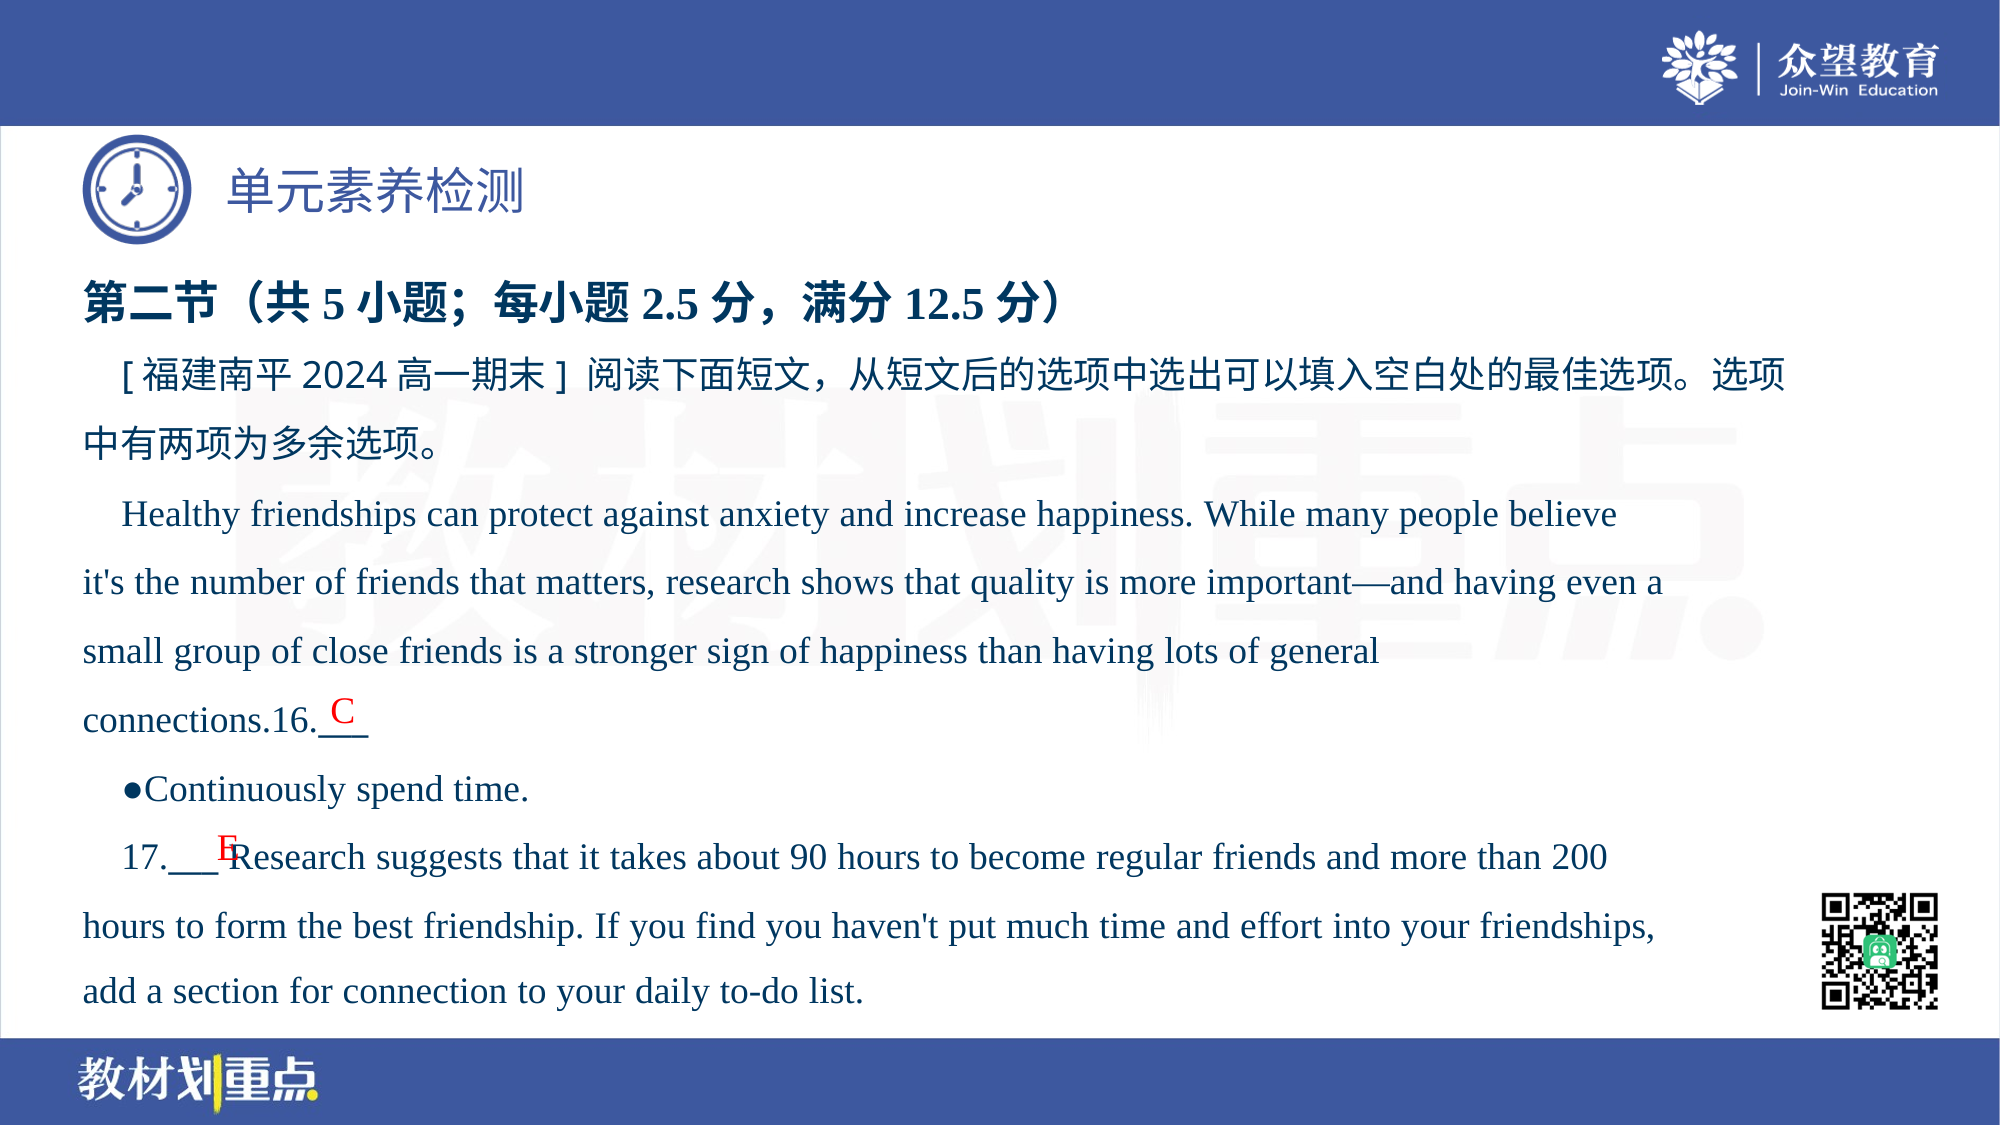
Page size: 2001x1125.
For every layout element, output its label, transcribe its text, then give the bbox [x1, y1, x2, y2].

picture [0, 0, 2000, 1125]
text_box E [203, 803, 254, 862]
text_box [福建南平2024高一期末] 阅读下面短文，从短文后的选项中选出可以填入空白处的最佳选项。选项 中有两项为多余选项。 Healthy friendships can protect against anxiety and increase happiness. While many people believe it's the number of friends that matters, research shows that quality is more important—and having even a small group of close friends is a stronger sign of happiness than having lots of general connections.16.___ ●Continuously spend time. 17.___ Research suggests that it takes about 90 hours to become regular friends and more than 200 hours to form the best friendship. If you find you haven't put much time and effort into your friendships, add a section for connection to your daily to-do list. [82, 327, 1817, 1004]
text_box 第二节（共5小题；每小题2.5分，满分12.5分） [82, 247, 1817, 327]
text_box C [316, 666, 369, 725]
